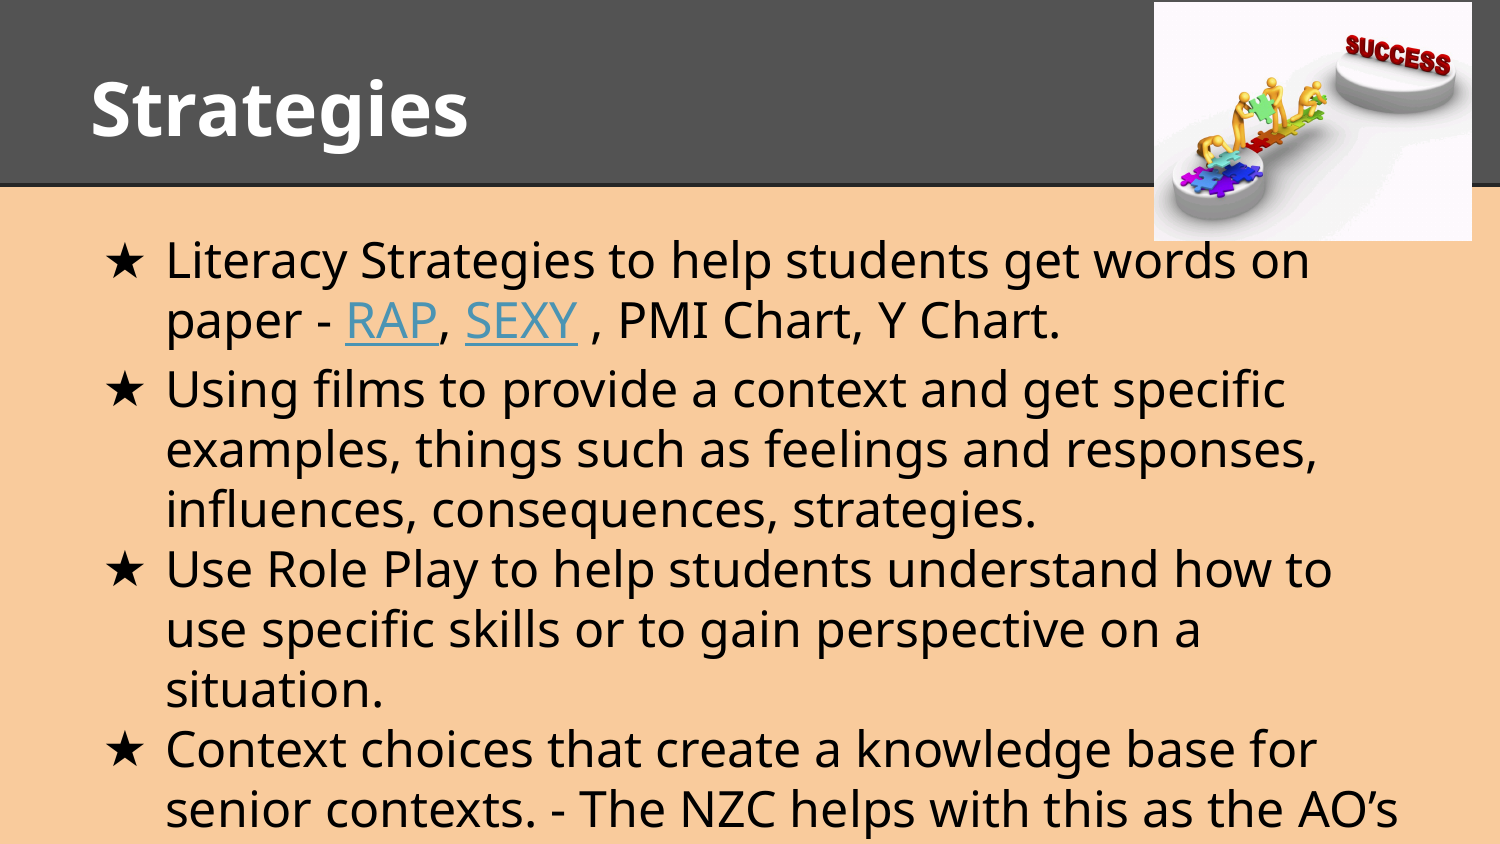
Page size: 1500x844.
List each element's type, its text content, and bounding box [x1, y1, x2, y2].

list Literacy Strategies to help students get words on paper - RAP, SEXY , PMI Chart, Y Chart. Using films to provide a context and get specific examples, things such as feelings and responses, influences, consequences, strategies. Use Role Play to help students understand how to use specific skills or to gain perspective on a situation. Context choices that create a knowledge base for senior contexts. - The NZC helps with this as the AO’s follow on themes and concepts from level 1-8. [75, 214, 1425, 804]
picture [1154, 2, 1472, 241]
title Strategies [75, 18, 1149, 167]
